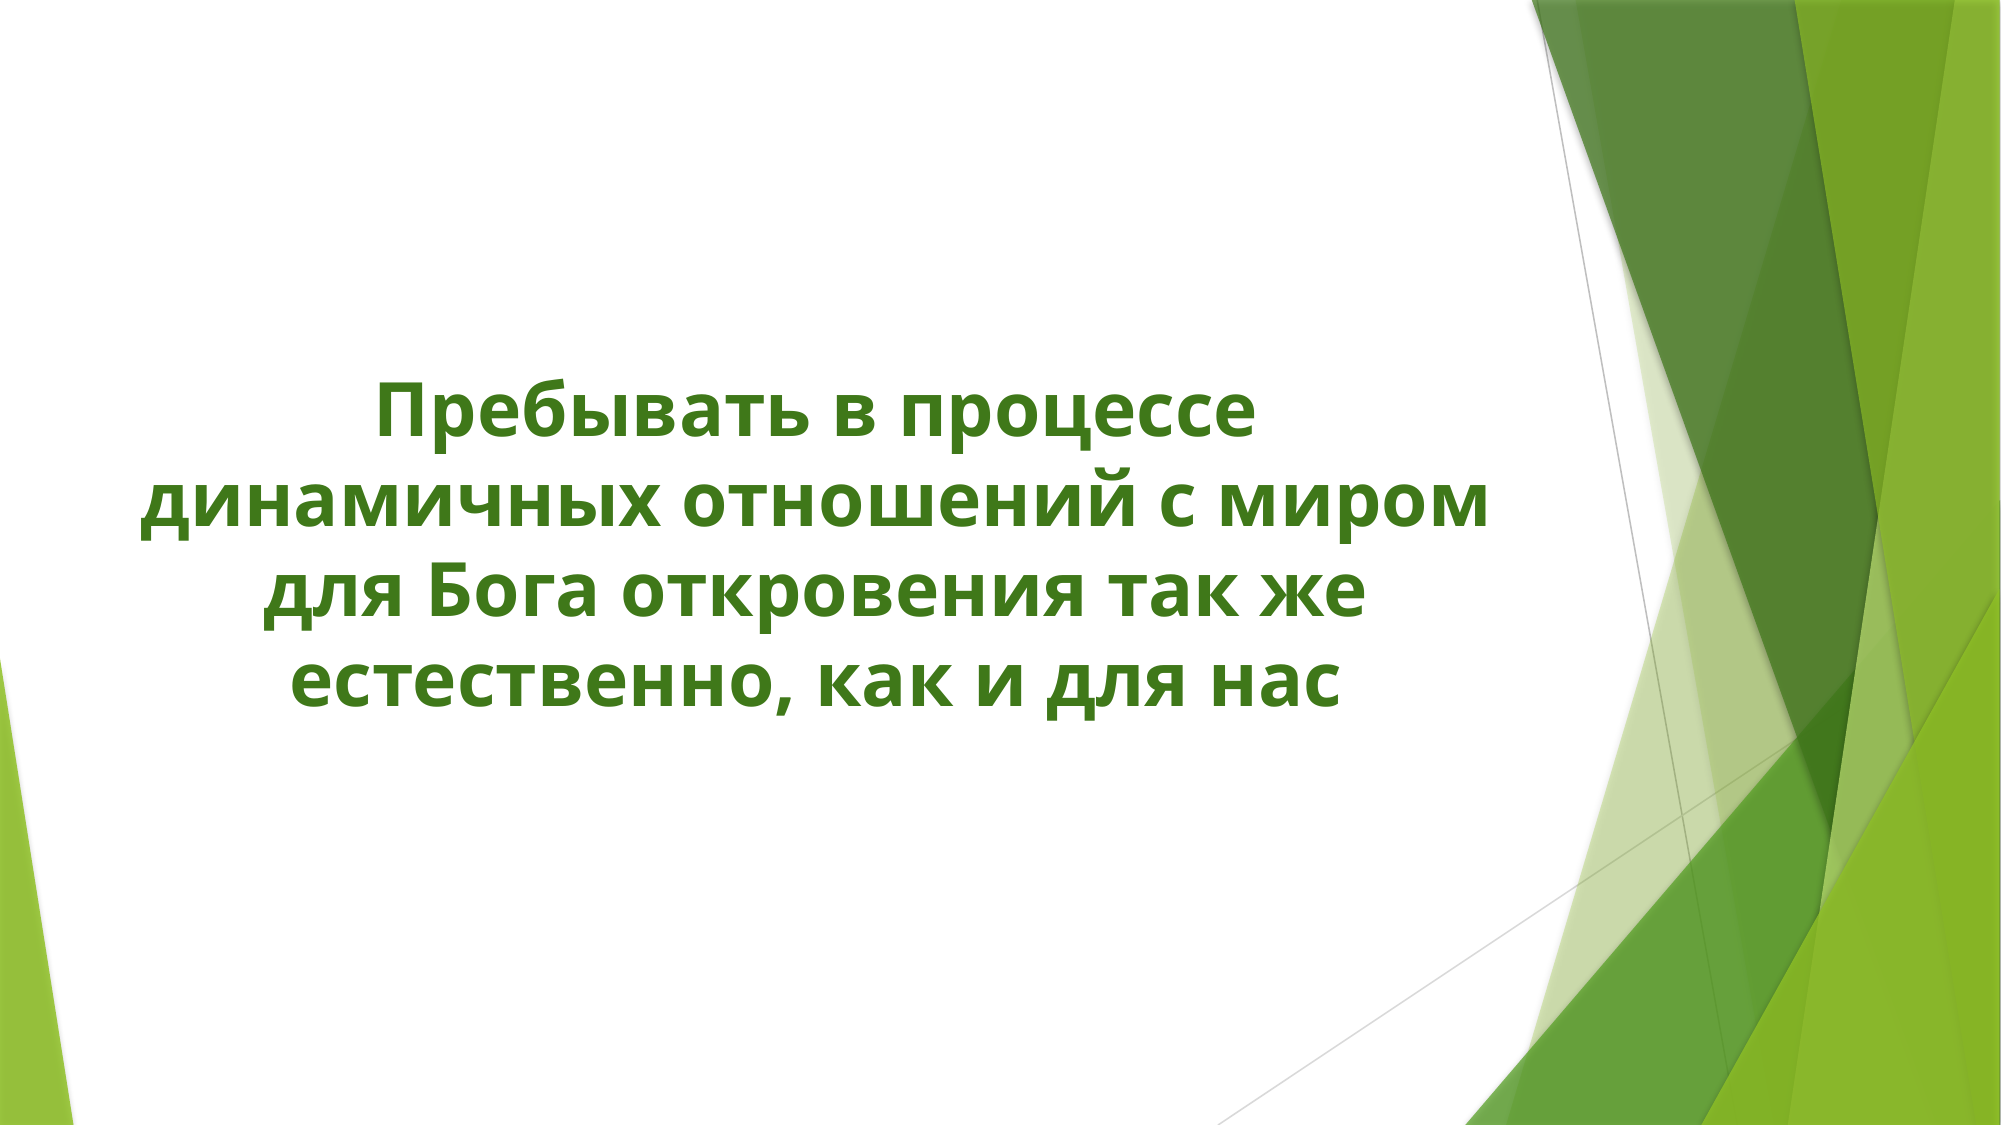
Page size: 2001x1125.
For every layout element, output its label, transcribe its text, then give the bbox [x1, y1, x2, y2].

list Пребывать в процессе динамичных отношений с миром для Бога откровения так же естественно, как и для нас [111, 354, 1522, 992]
